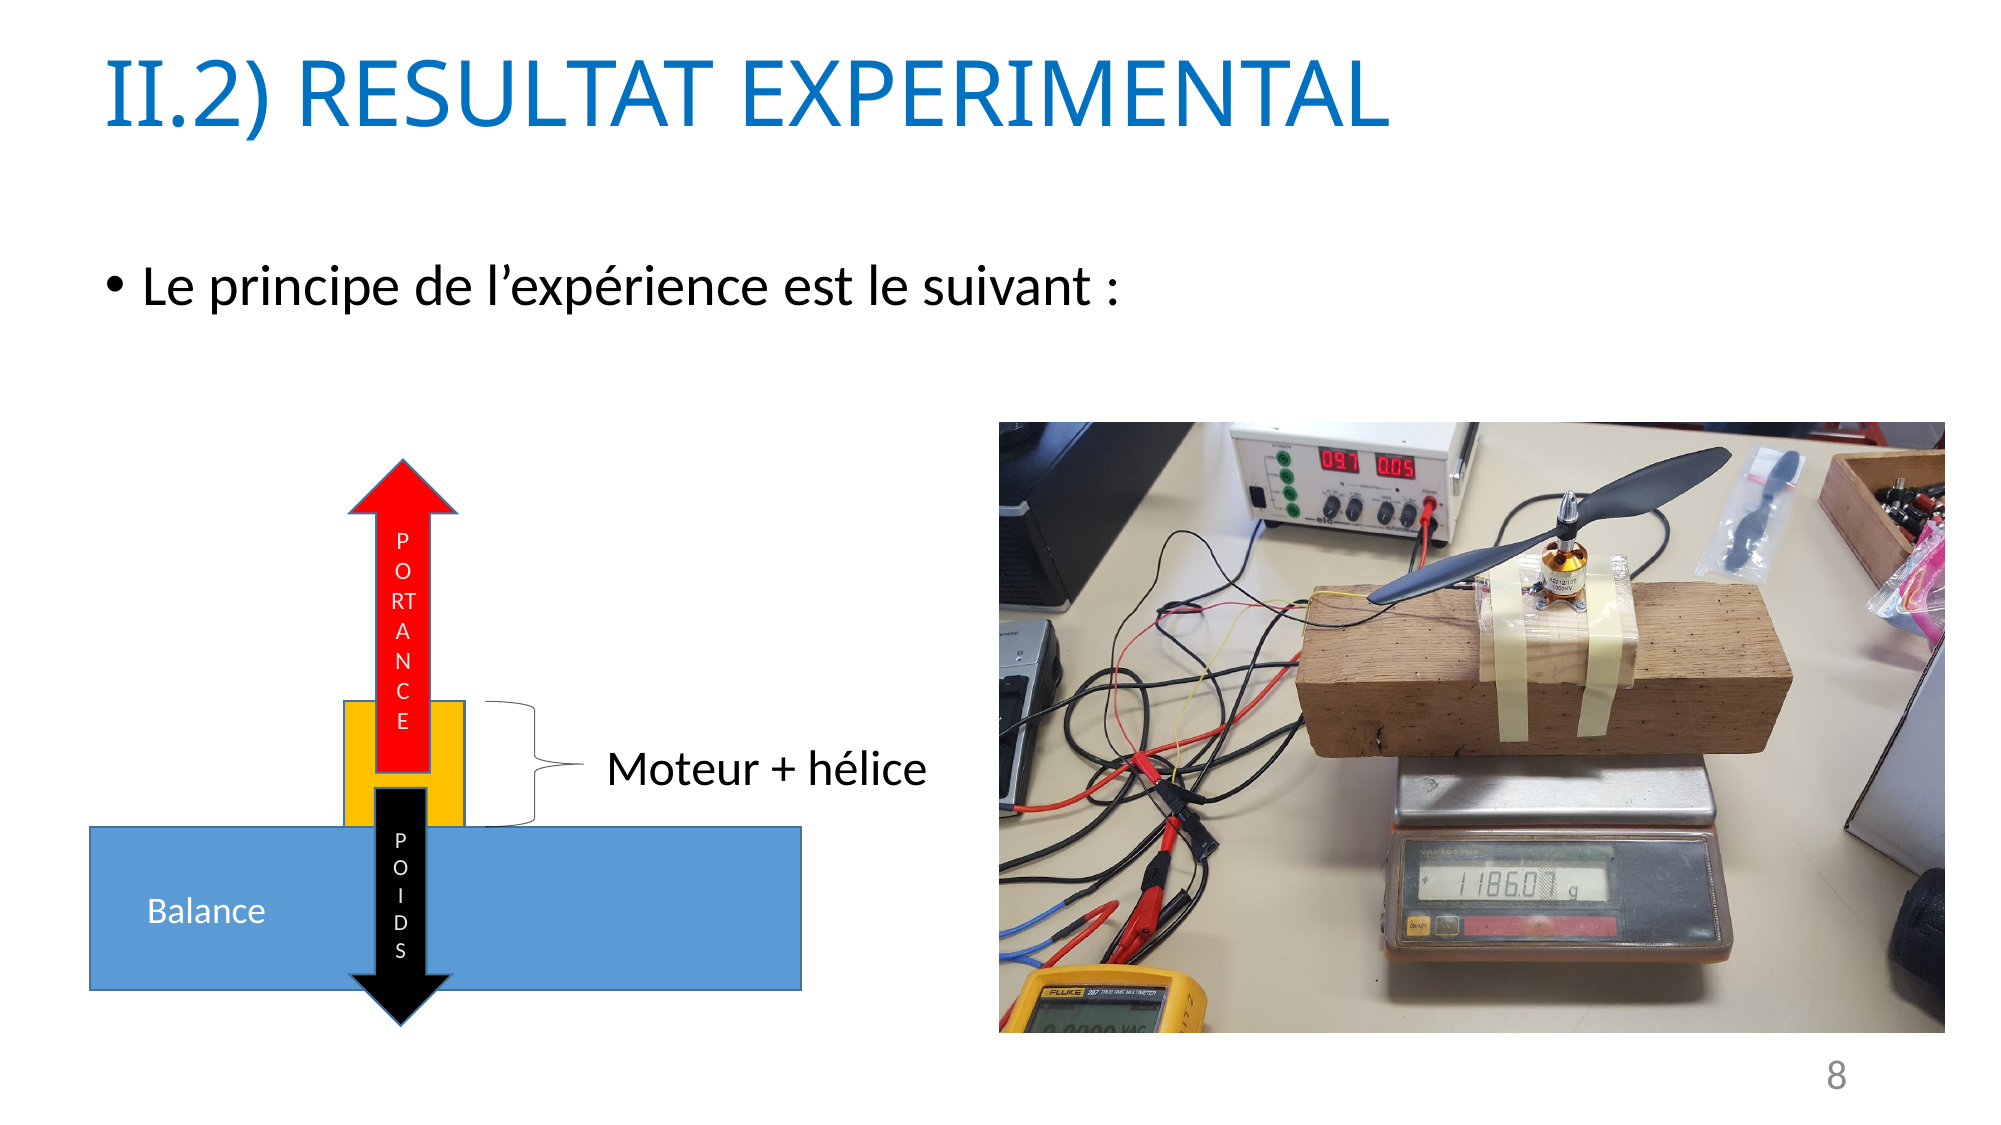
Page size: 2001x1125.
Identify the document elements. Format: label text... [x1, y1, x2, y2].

text_box Balance [89, 826, 373, 991]
text_box [343, 700, 466, 828]
title II.2) RESULTAT EXPERIMENTAL [89, 0, 1490, 157]
picture [999, 422, 1945, 1033]
text_box PORTANCE [346, 458, 460, 774]
list Le principe de l’expérience est le suivant : [89, 157, 1490, 567]
text_box PO I DS [346, 786, 455, 1028]
text_box [485, 700, 584, 828]
text_box Balance [428, 826, 802, 991]
text_box Moteur + hélice [590, 727, 944, 803]
slide_number 8 [1412, 1042, 1863, 1103]
